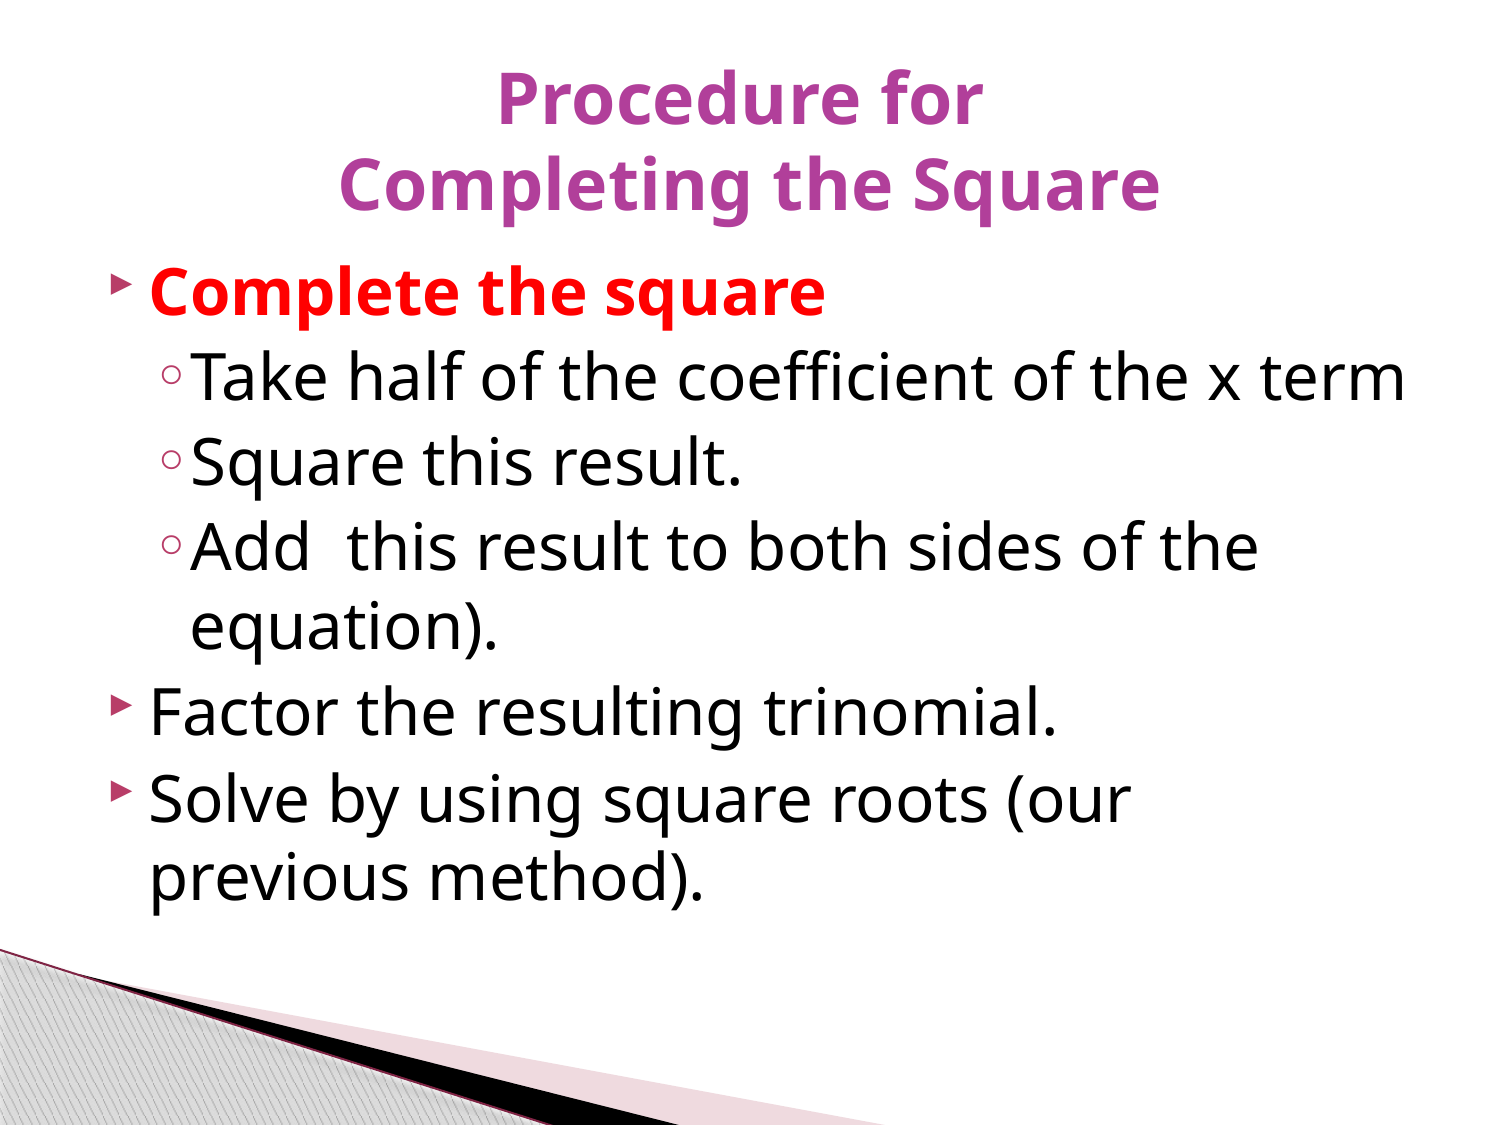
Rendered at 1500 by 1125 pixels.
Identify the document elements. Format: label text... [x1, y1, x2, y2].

title Procedure for Completing the Square [75, 45, 1425, 233]
list Complete the square Take half of the coefficient of the x term Square this result. Add this result to both sides of the equation). Factor the resulting trinomial. Solve by using square roots (our previous method). [75, 243, 1425, 986]
